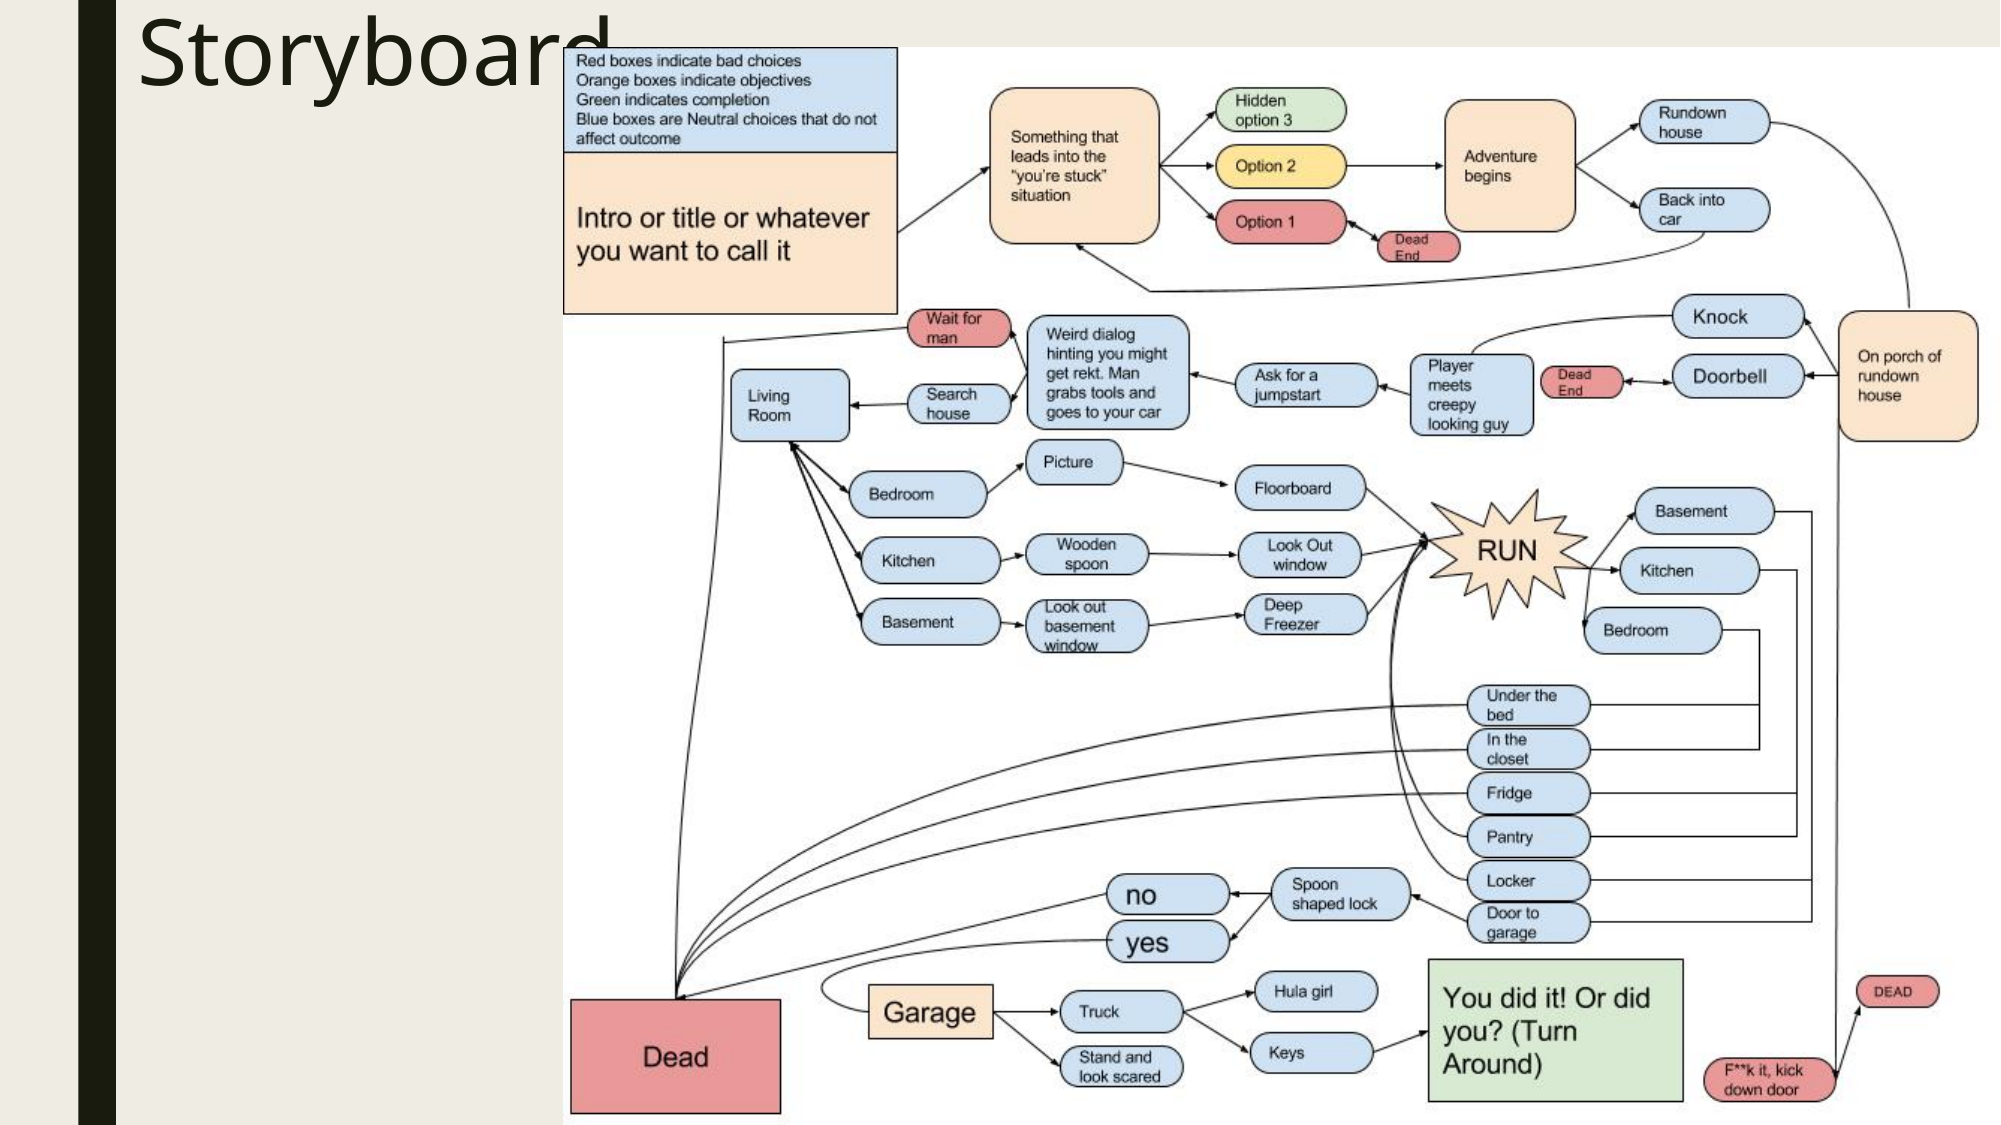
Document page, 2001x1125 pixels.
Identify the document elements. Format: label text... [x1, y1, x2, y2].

picture [563, 47, 2000, 1125]
title Storyboard [122, 0, 1698, 244]
